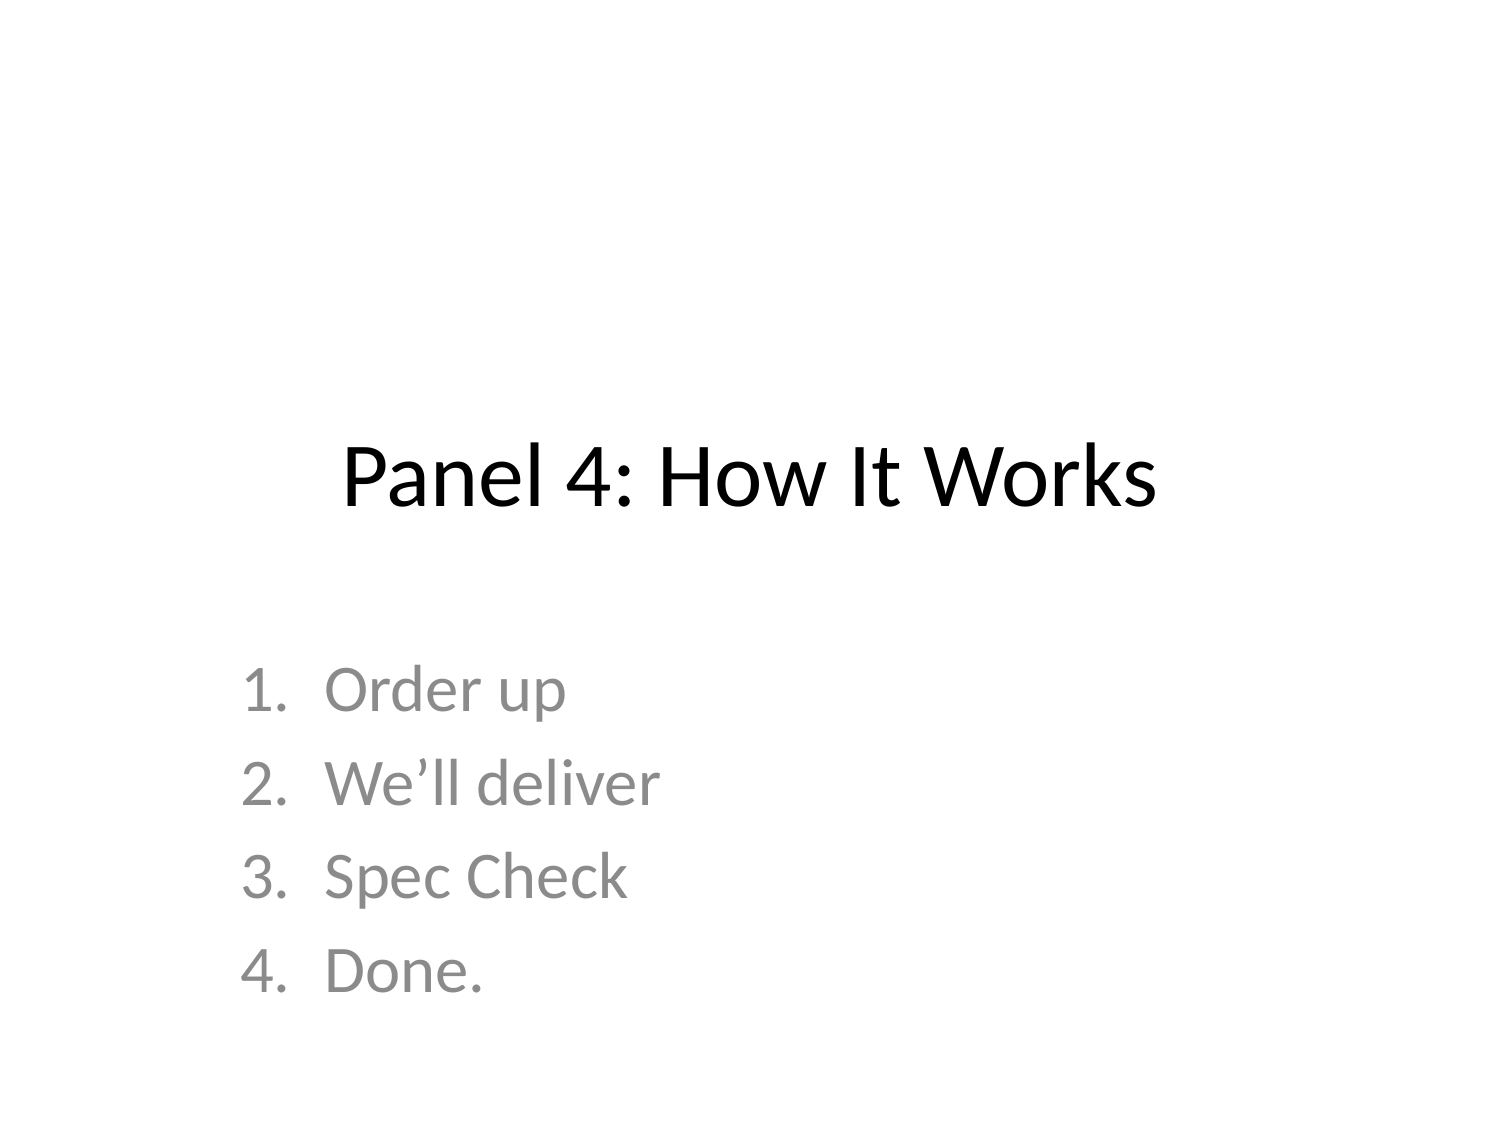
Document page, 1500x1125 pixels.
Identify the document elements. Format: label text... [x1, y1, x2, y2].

title Panel 4: How It Works [112, 349, 1388, 591]
subtitle Order up We’ll deliver Spec Check Done. [225, 637, 1275, 1038]
